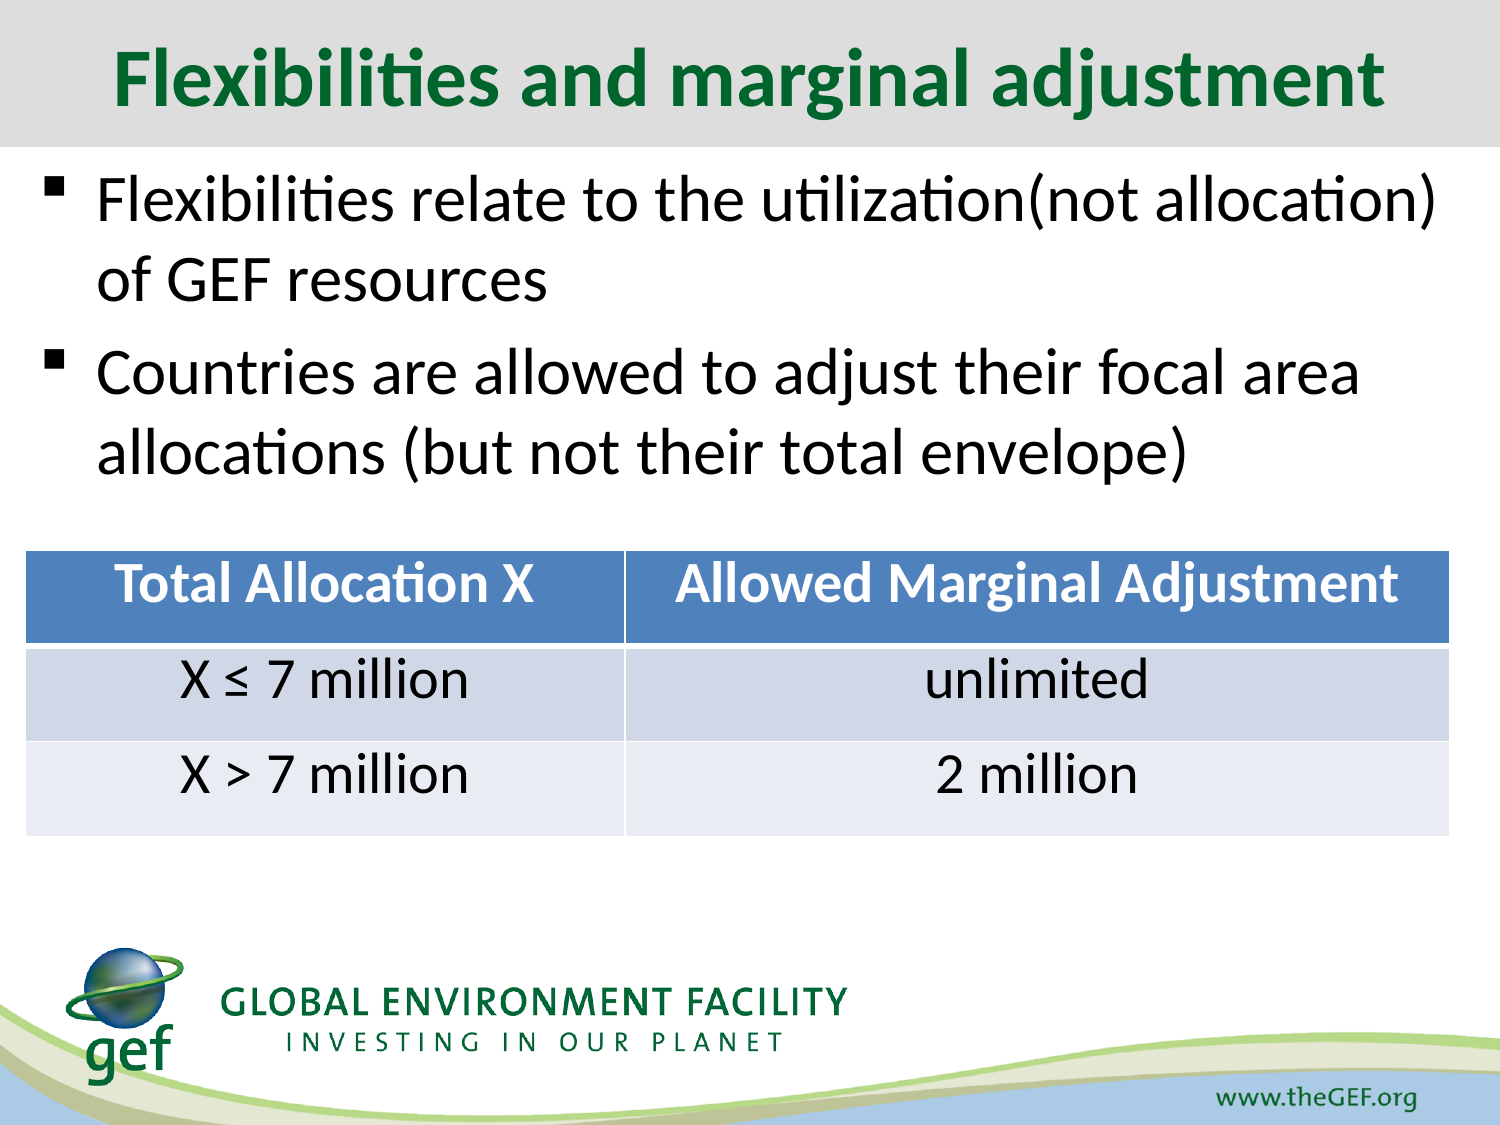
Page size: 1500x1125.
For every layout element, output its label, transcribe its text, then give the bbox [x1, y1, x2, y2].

table_header Total Allocation X [26, 551, 624, 643]
table_cell unlimited [626, 649, 1449, 741]
text_box Flexibilities and marginal adjustment [0, 0, 1500, 147]
picture [0, 920, 1500, 1125]
table_cell X > 7 million [26, 742, 624, 836]
table_cell 2 million [626, 742, 1449, 836]
table_cell X ≤ 7 million [26, 649, 624, 741]
list Flexibilities relate to the utilization(not allocation) of GEF resources Countries are allowed to adjust their focal area allocations (but not their total envelope) [24, 147, 1476, 1010]
table_header Allowed Marginal Adjustment [626, 551, 1449, 643]
